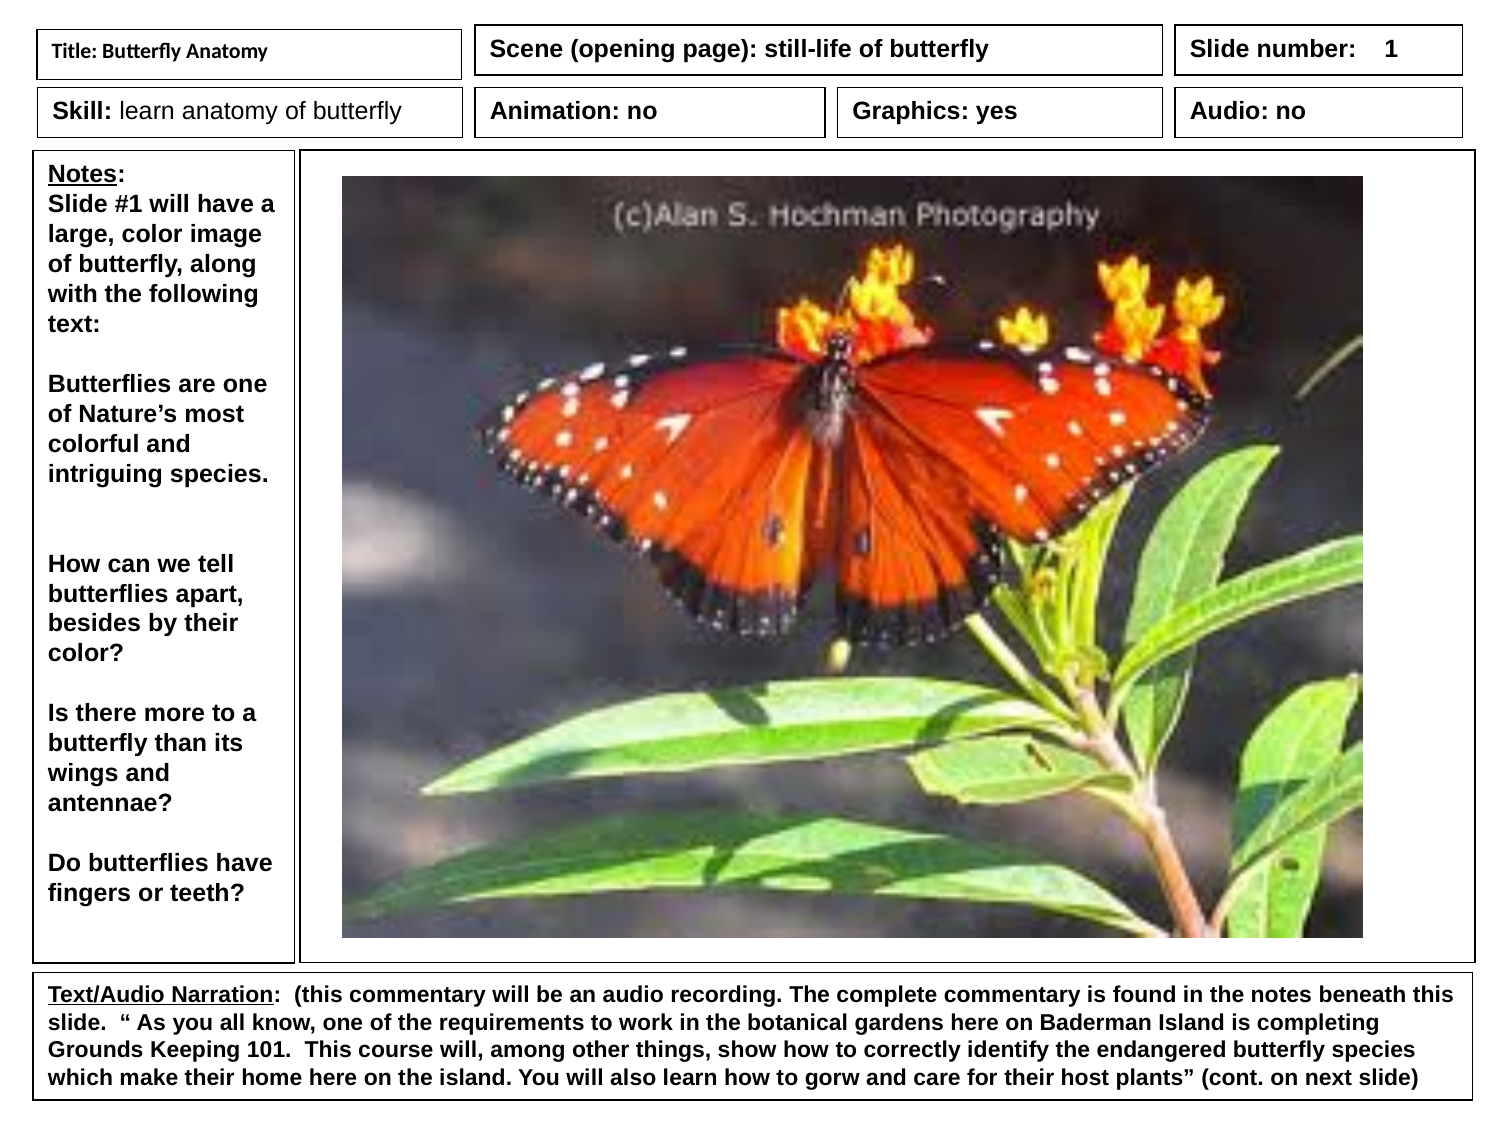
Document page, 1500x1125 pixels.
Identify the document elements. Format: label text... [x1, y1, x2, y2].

text_box Slide number: 1 [1174, 24, 1463, 75]
text_box Animation: no [474, 87, 825, 138]
text_box Graphics: yes [837, 87, 1163, 138]
text_box Audio: no [1175, 87, 1463, 138]
text_box Text/Audio Narration: (this commentary will be an audio recording. The complete commentary is found in the notes beneath this slide. “ As you all know, one of the requirements to work in the botanical gardens here on Baderman Island is completing Grounds Keeping 101. This course will, among other things, show how to correctly identify the endangered butterfly species which make their home here on the island. You will also learn how to gorw and care for their host plants” (cont. on next slide) [33, 972, 1473, 1100]
text_box Title: Butterfly Anatomy [36, 29, 462, 80]
picture [341, 175, 1363, 938]
text_box Skill: learn anatomy of butterfly [37, 87, 463, 138]
text_box [300, 149, 1475, 963]
text_box Notes: Slide #1 will have a large, color image of butterfly, along with the following text: Butterflies are one of Nature’s most colorful and intriguing species. How can we tell butterflies apart, besides by their color? Is there more to a butterfly than its wings and antennae? Do butterflies have fingers or teeth? [33, 150, 295, 963]
text_box Scene (opening page): still-life of butterfly [474, 24, 1163, 75]
